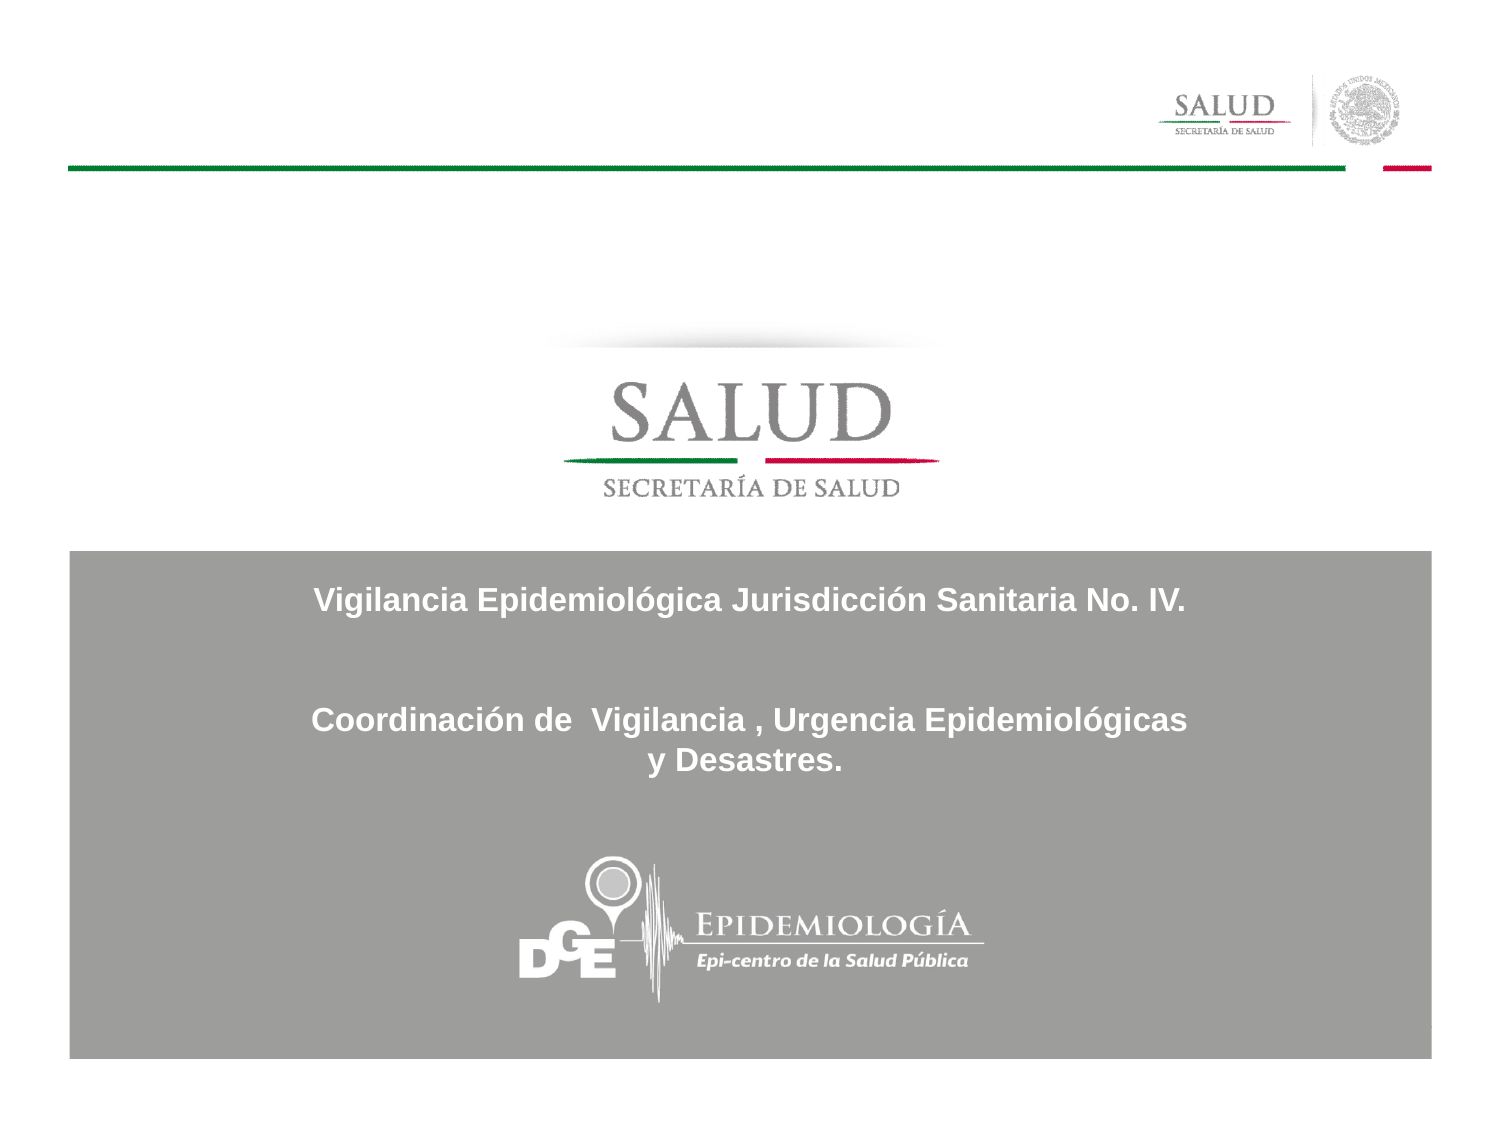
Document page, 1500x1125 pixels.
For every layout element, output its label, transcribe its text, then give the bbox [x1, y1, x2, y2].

text_box [560, 458, 943, 464]
picture [1158, 75, 1400, 147]
picture [68, 165, 1432, 172]
text_box [612, 382, 891, 442]
text_box [69, 551, 1432, 1059]
text_box [546, 313, 958, 348]
title Vigilancia Epidemiológica Jurisdicción Sanitaria No. IV. Coordinación de Vigilancia , Urgencia Epidemiológicas y Desastres. [298, 576, 1203, 858]
text_box [604, 474, 900, 498]
